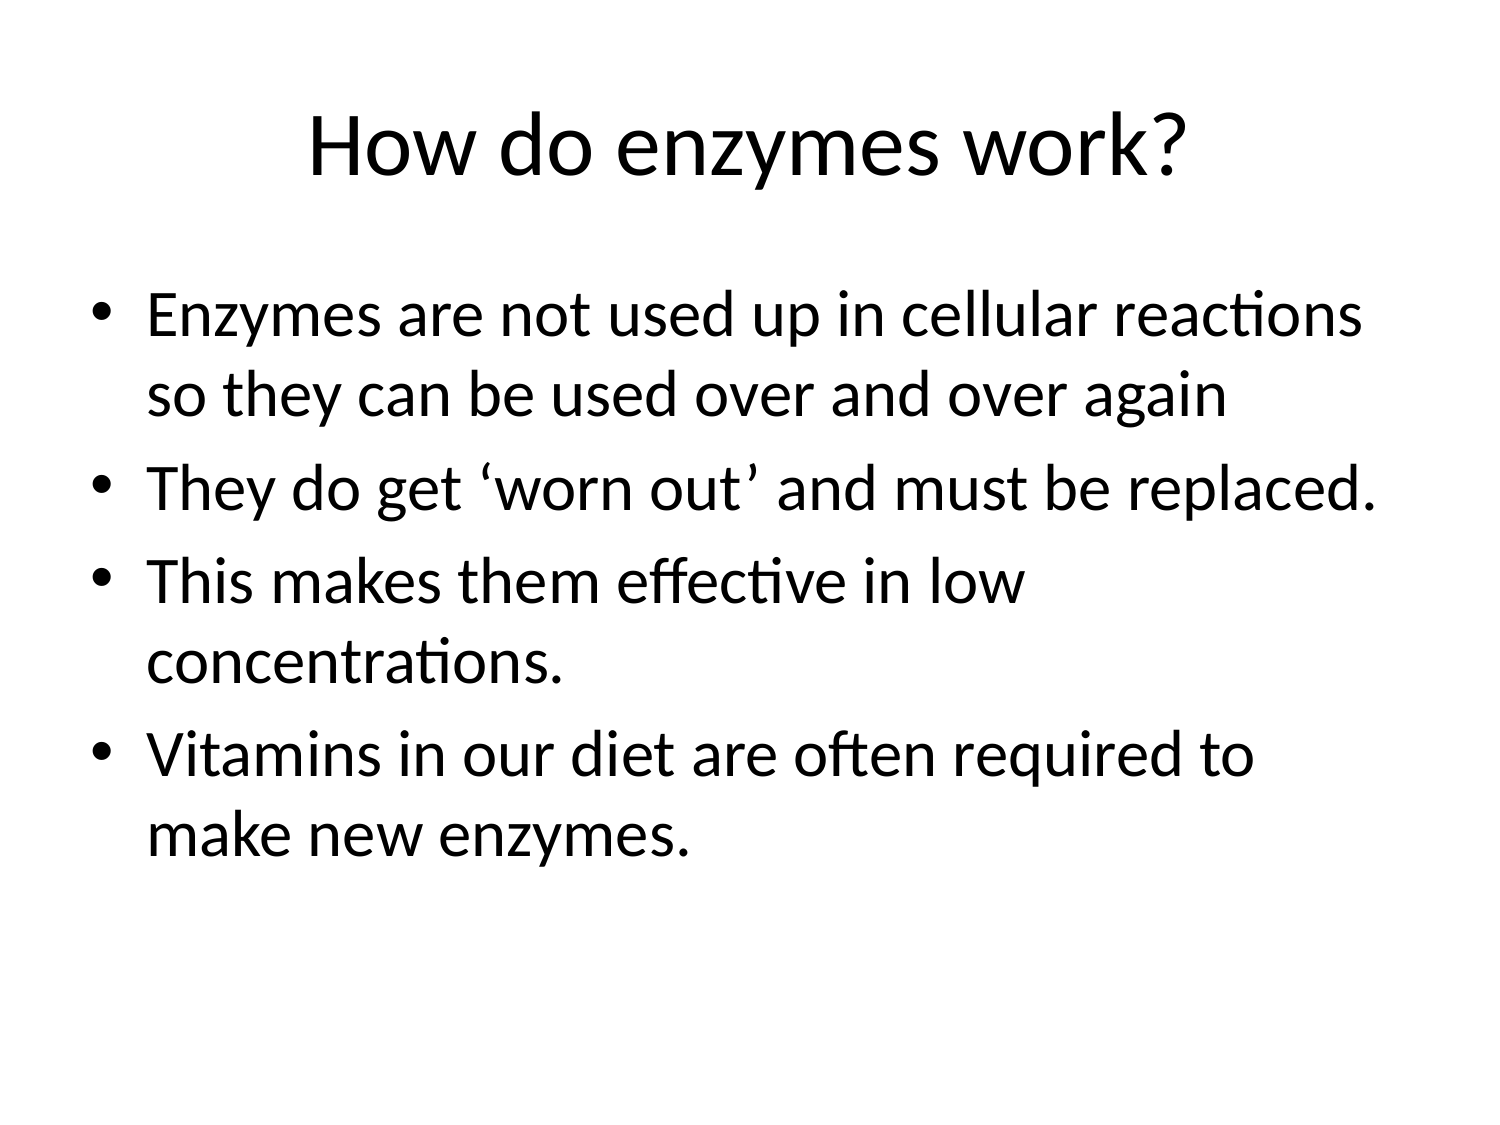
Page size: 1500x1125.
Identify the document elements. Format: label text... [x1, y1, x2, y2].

title How do enzymes work? [75, 45, 1425, 233]
list Enzymes are not used up in cellular reactions so they can be used over and over again They do get ‘worn out’ and must be replaced. This makes them effective in low concentrations. Vitamins in our diet are often required to make new enzymes. [75, 262, 1425, 1005]
